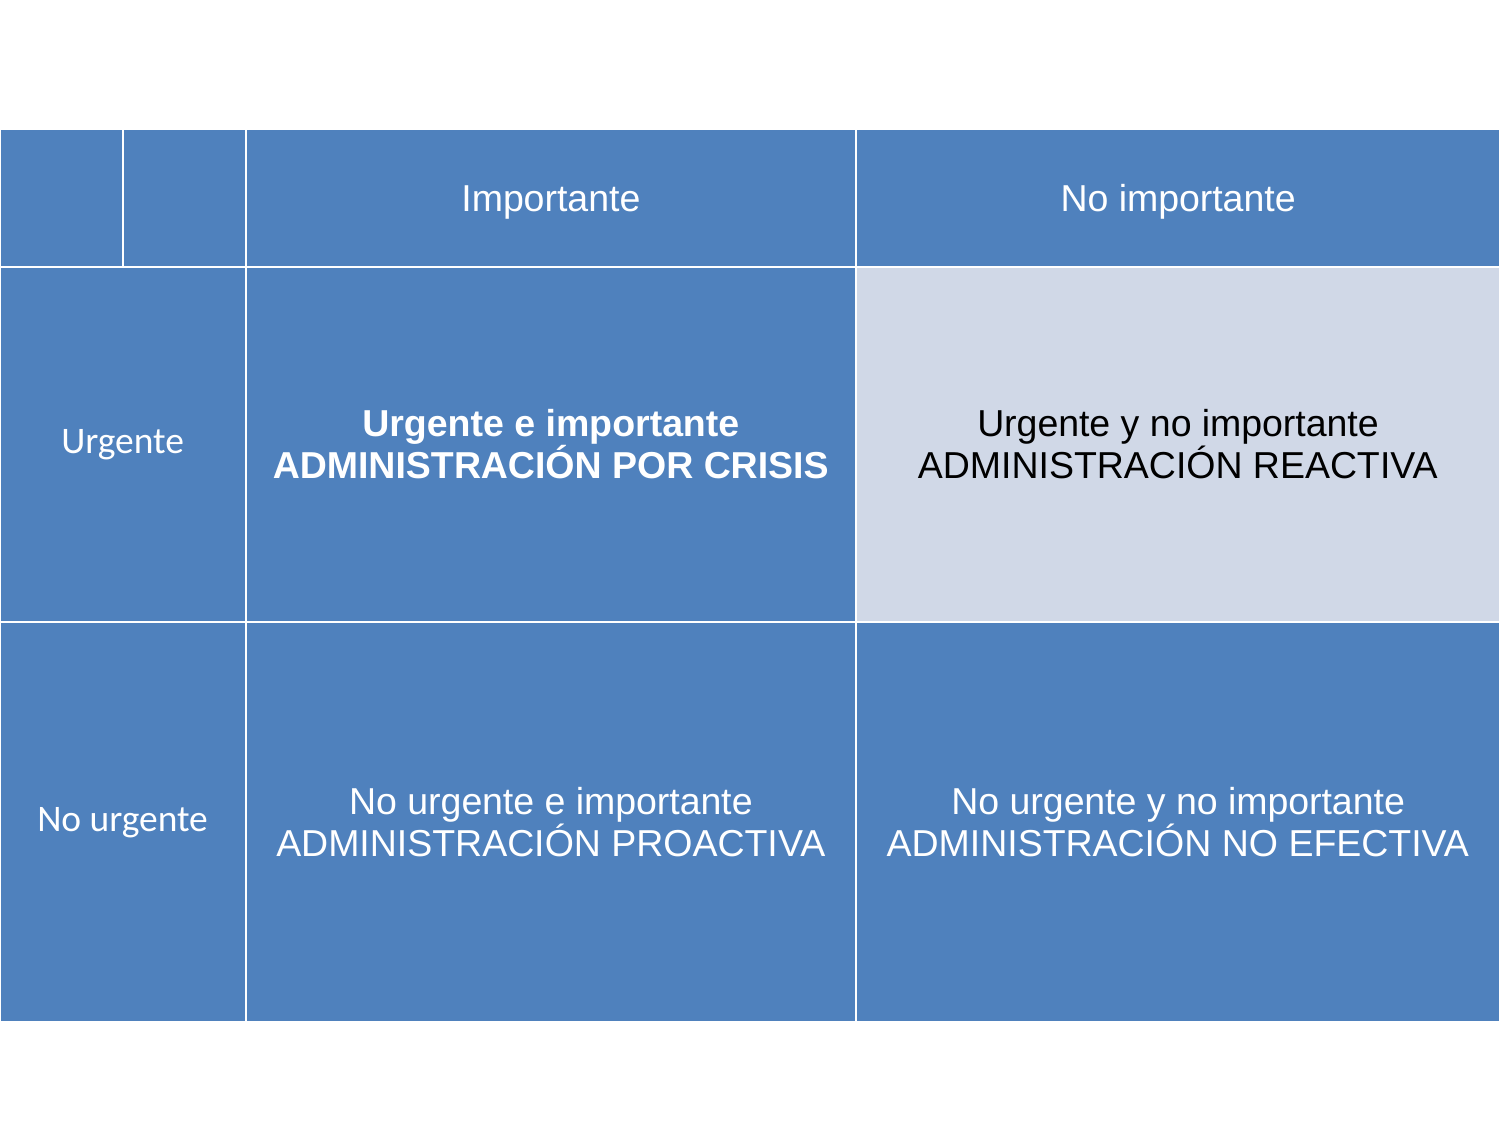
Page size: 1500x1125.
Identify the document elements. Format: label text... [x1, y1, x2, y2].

table_header No importante [857, 130, 1499, 266]
table_cell Urgente e importante ADMINISTRACIÓN POR CRISIS [247, 268, 855, 621]
table_header Importante [247, 130, 855, 266]
table_cell No urgente y no importante ADMINISTRACIÓN NO EFECTIVA [857, 623, 1499, 1021]
table_cell Urgente y no importante ADMINISTRACIÓN REACTIVA [857, 268, 1499, 621]
table_header [1, 130, 122, 266]
table_cell Urgente [1, 268, 245, 621]
table_cell No urgente [1, 623, 245, 1021]
table_cell No urgente e importante ADMINISTRACIÓN PROACTIVA [247, 623, 855, 1021]
table_header [124, 130, 245, 266]
